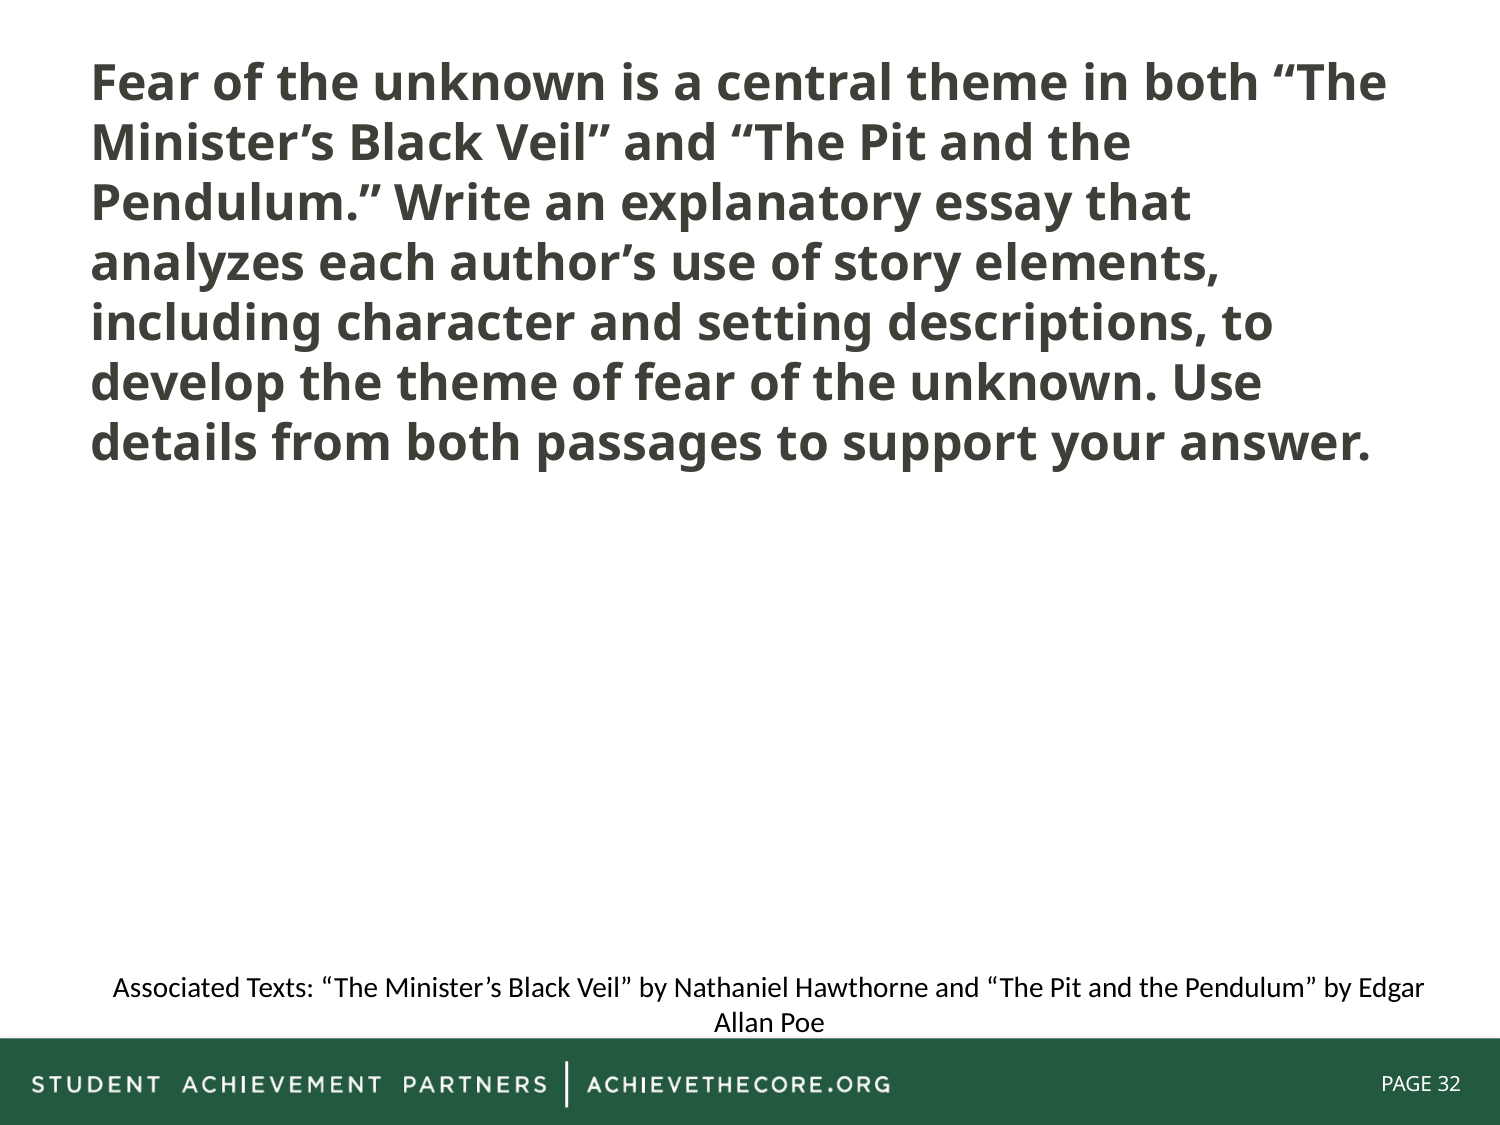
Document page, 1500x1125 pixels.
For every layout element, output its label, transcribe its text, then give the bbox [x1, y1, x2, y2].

text_box Associated Texts: “The Minister’s Black Veil” by Nathaniel Hawthorne and “The Pit and the Pendulum” by Edgar Allan Poe [74, 961, 1464, 1046]
list Fear of the unknown is a central theme in both “The Minister’s Black Veil” and “The Pit and the Pendulum.” Write an explanatory essay that analyzes each author’s use of story elements, including character and setting descriptions, to develop the theme of fear of the unknown. Use details from both passages to support your answer. [75, 43, 1425, 961]
